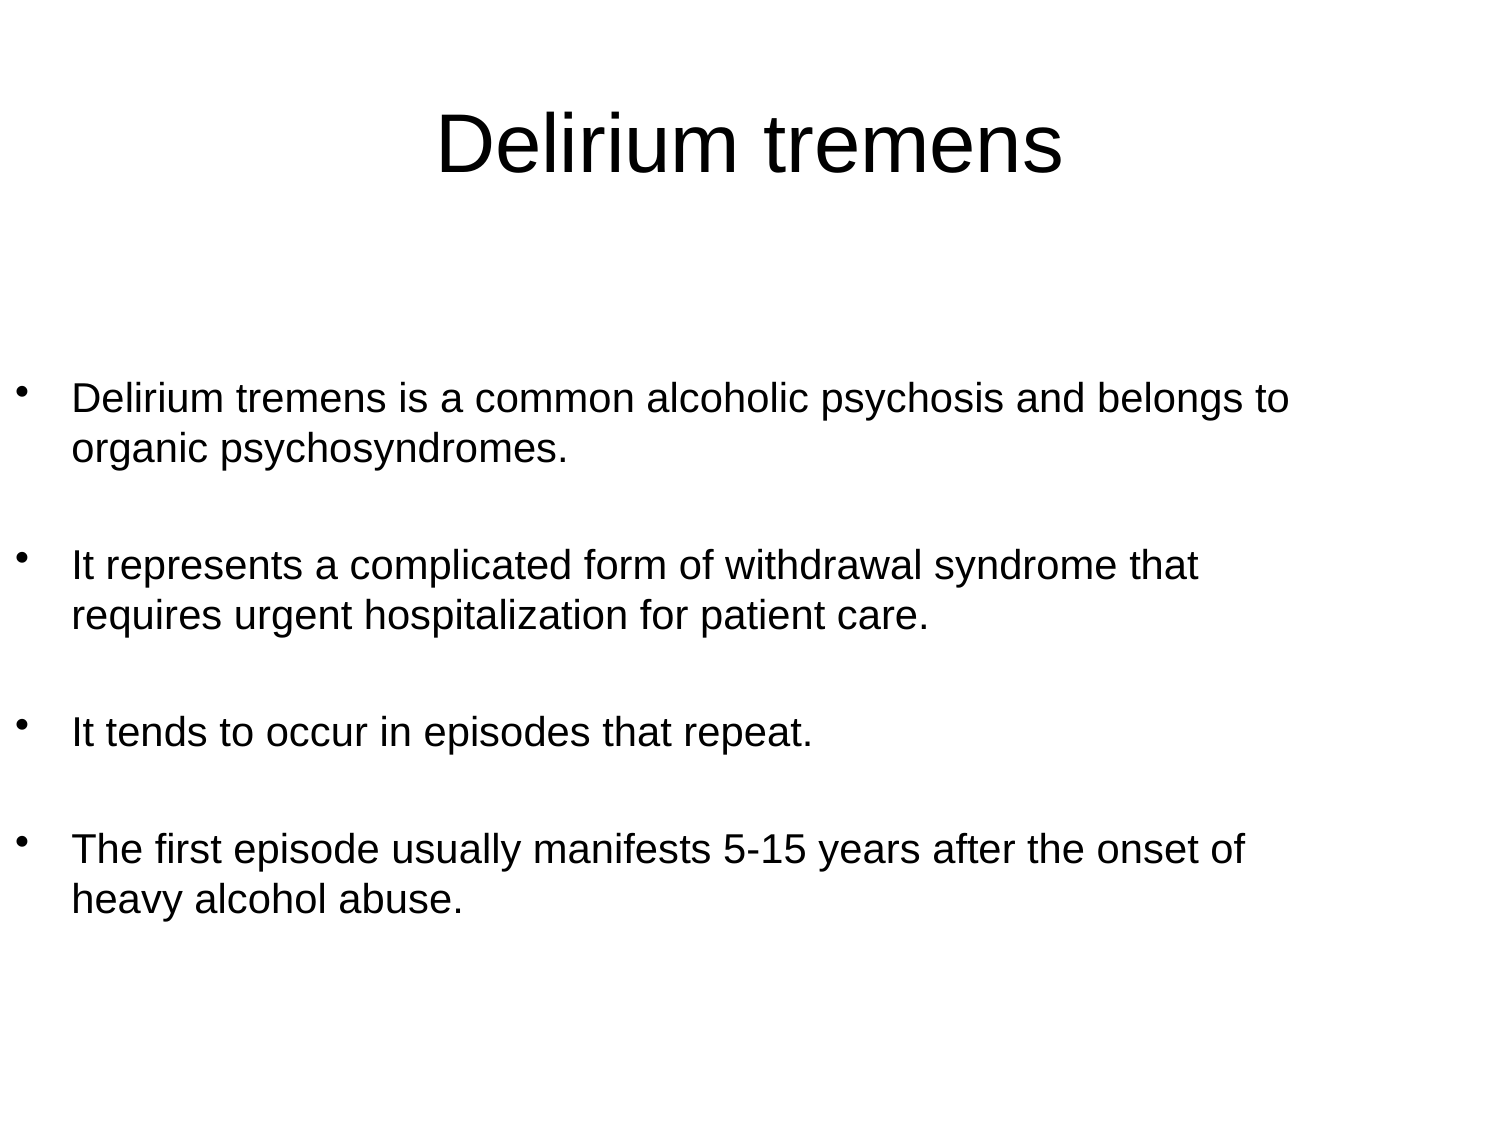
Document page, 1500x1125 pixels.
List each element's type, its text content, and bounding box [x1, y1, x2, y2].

list Delirium tremens is a common alcoholic psychosis and belongs to organic psychosyndromes. It represents a complicated form of withdrawal syndrome that requires urgent hospitalization for patient care. It tends to occur in episodes that repeat. The first episode usually manifests 5-15 years after the onset of heavy alcohol abuse. [0, 275, 1350, 1005]
title Delirium tremens [75, 45, 1425, 233]
